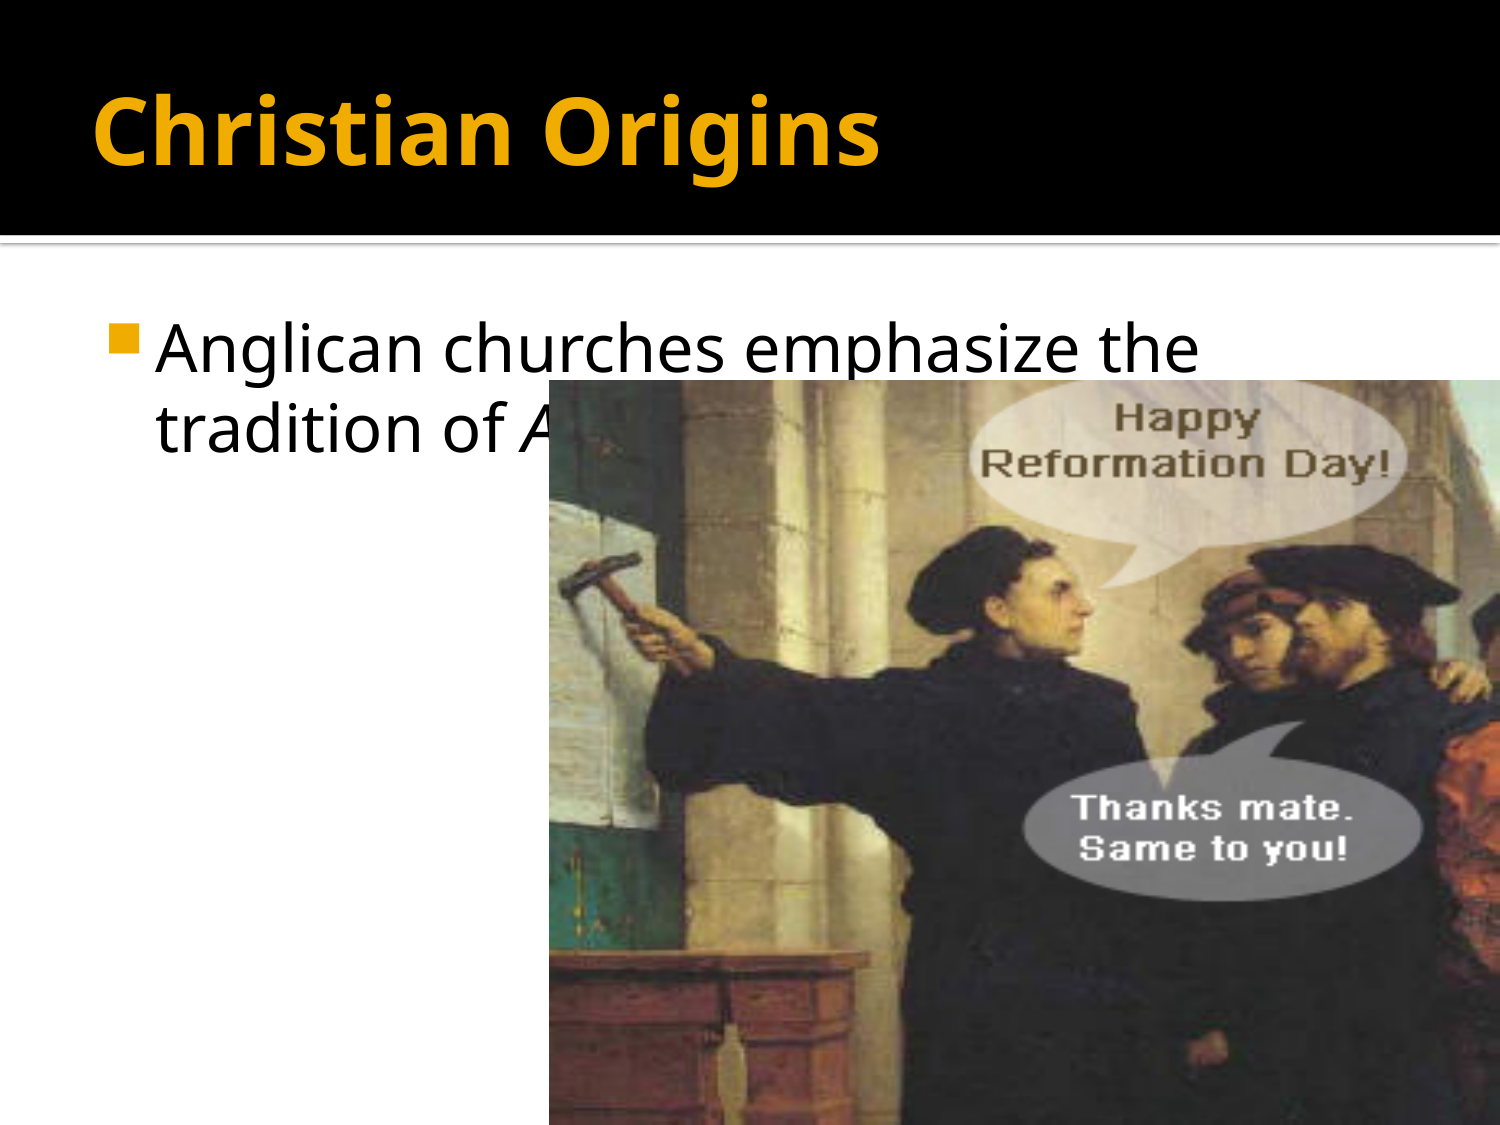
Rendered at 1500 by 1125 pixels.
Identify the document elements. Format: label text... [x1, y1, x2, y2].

title Christian Origins [75, 25, 1425, 231]
picture [549, 380, 1500, 1125]
list Anglican churches emphasize the tradition of All Saint’s Day [74, 290, 1426, 1051]
